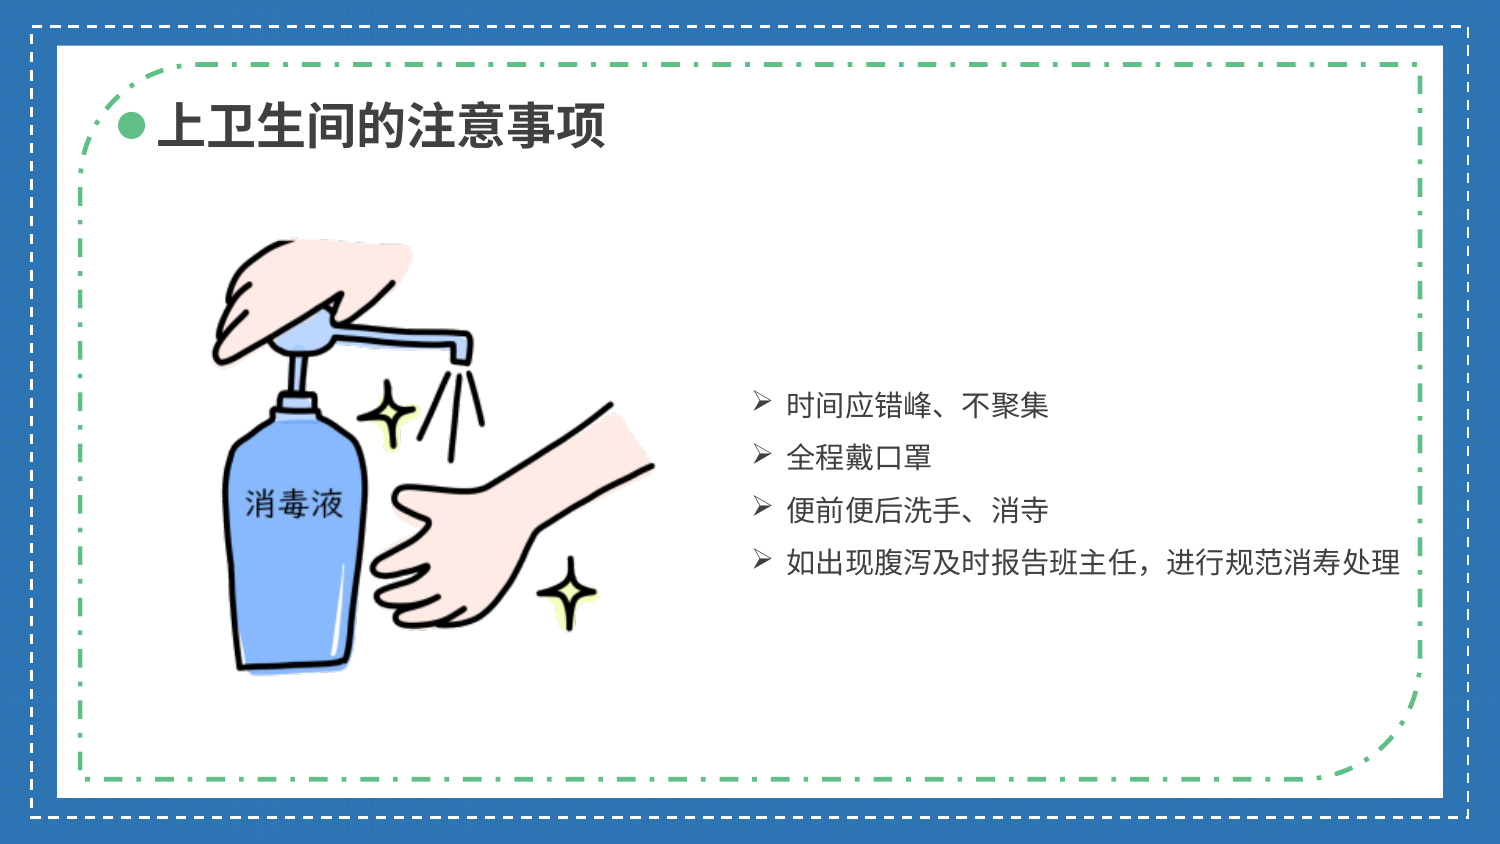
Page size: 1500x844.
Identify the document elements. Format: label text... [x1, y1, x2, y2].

text_box 上卫生间的注意事项 [145, 89, 726, 161]
text_box 时间应错峰、不聚集 全程戴口罩 便前便后洗手、消寺 如出现腹泻及时报告班主任，进行规范消寿处理 [739, 364, 1420, 586]
text_box [ [79, 63, 1421, 781]
text_box [116, 110, 147, 140]
picture [113, 224, 726, 684]
text_box [0, 0, 1499, 837]
